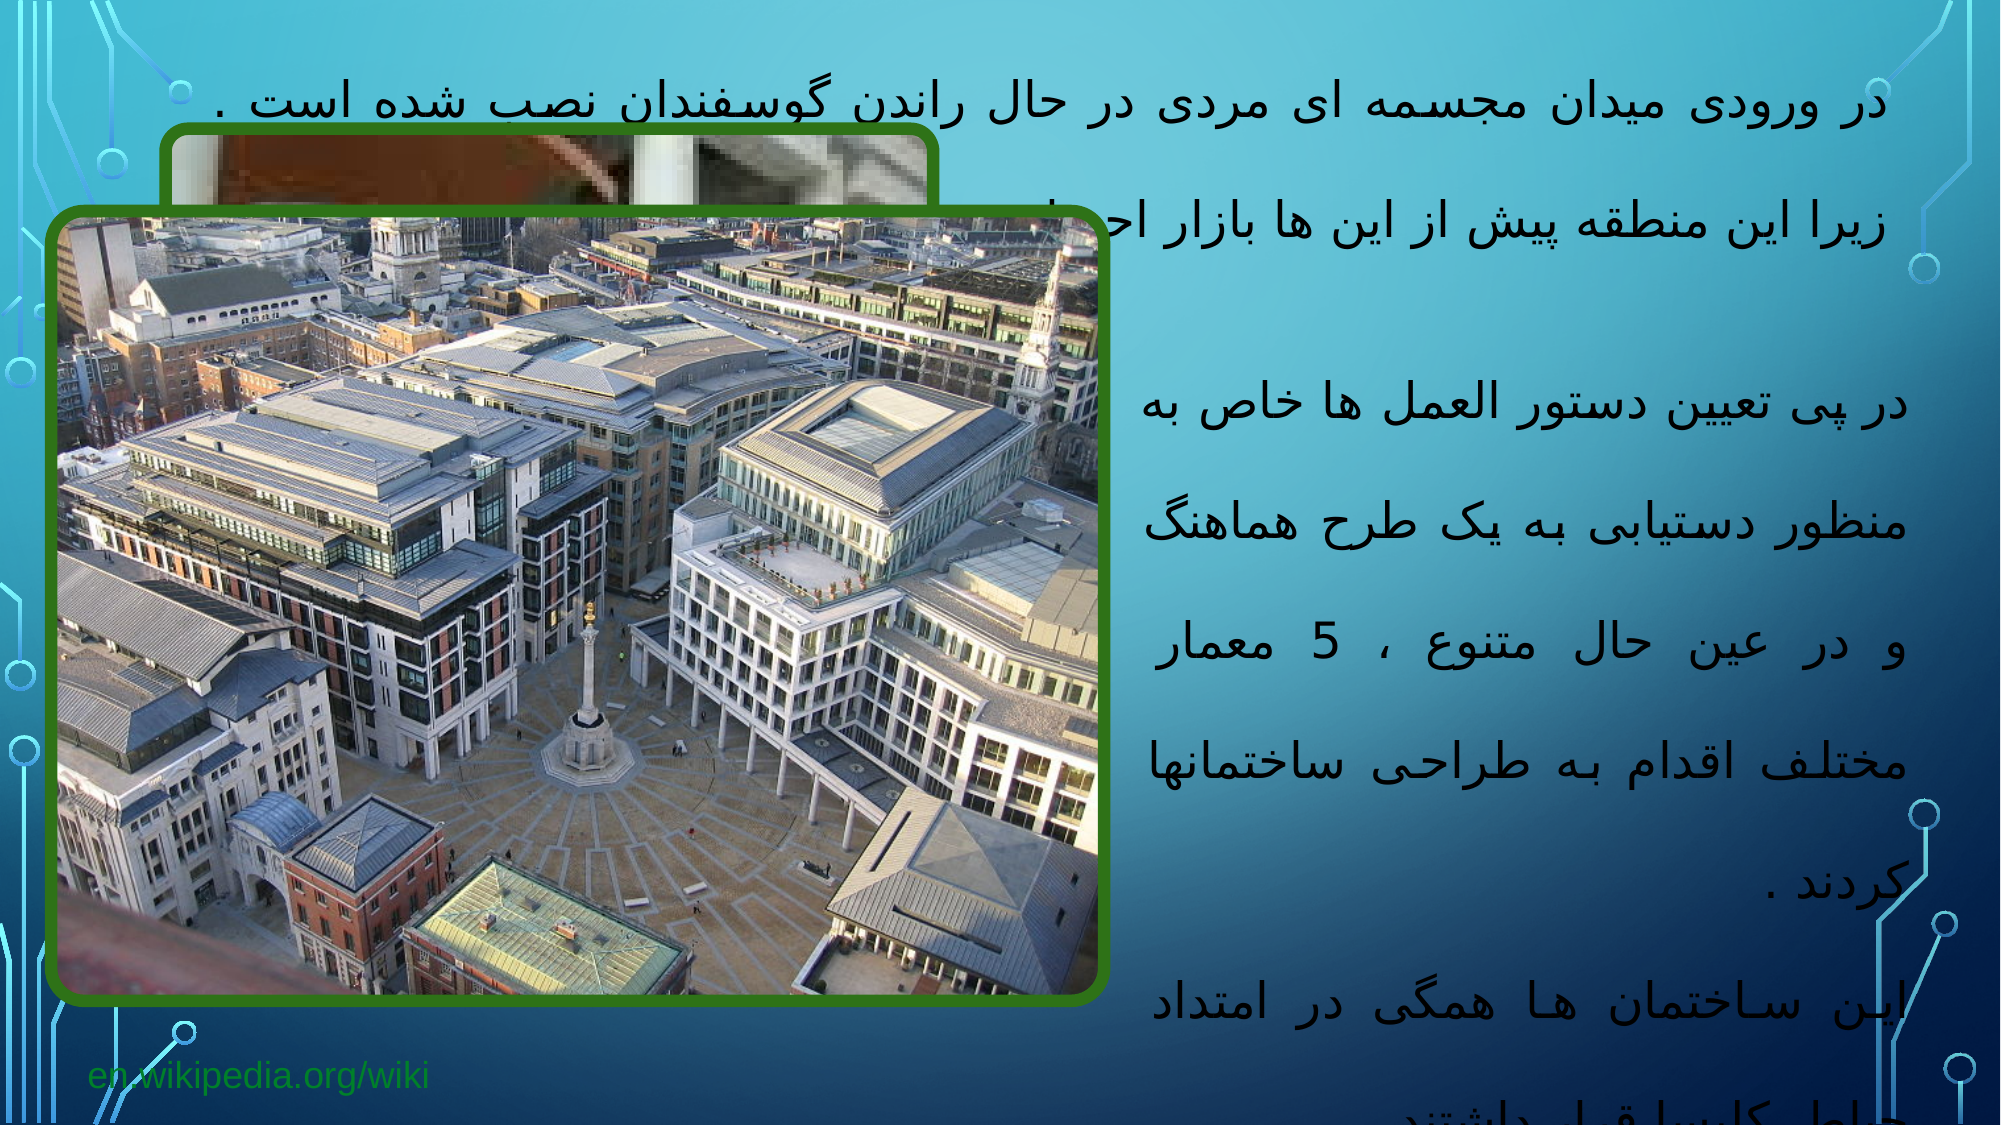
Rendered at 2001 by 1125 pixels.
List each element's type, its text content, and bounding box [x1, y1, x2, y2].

text_box در ورودی میدان مجسمه ای مردی در حال راندن گوسفندان نصب شده است . زیرا این منطقه پیش از این ها بازار احشام بوده است. [165, 0, 1904, 255]
text_box en.wikipedia.org/wiki [72, 1043, 445, 1104]
text_box در پی تعیین دستور العمل ها خاص به منظور دستیابی به یک طرح هماهنگ و در عین حال متنوع ، 5 معمار مختلف اقدام به طراحی ساختمانها کردند . این ساختمان ها همگی در امتداد حیاط کلیسا قرار داشتند . [1124, 301, 1925, 1125]
picture [50, 128, 1105, 1002]
